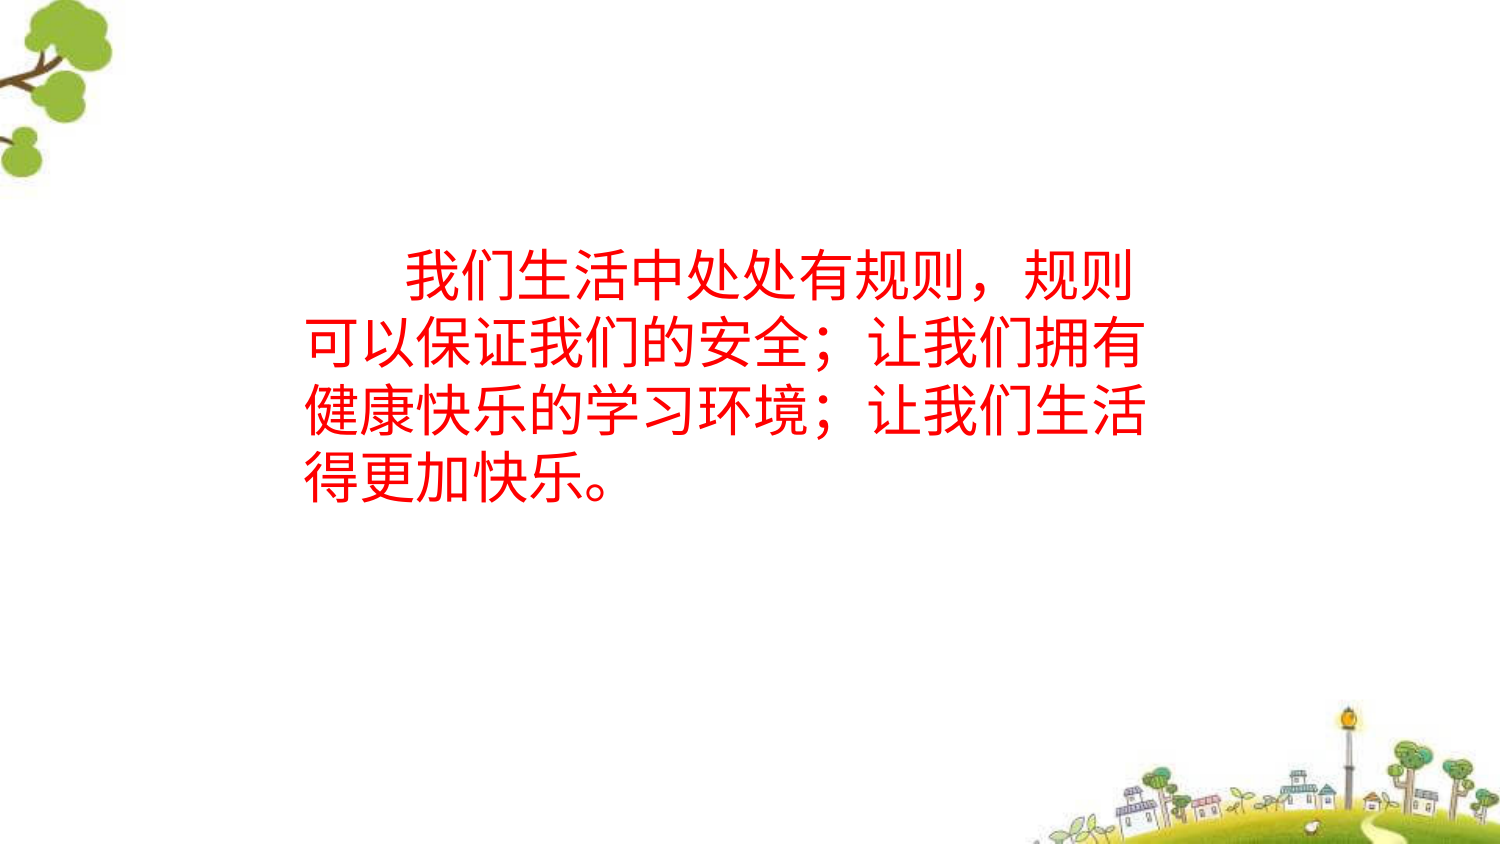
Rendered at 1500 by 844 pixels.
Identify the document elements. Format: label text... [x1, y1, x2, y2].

text_box 我们生活中处处有规则，规则可以保证我们的安全；让我们拥有健康快乐的学习环境；让我们生活得更加快乐。 [292, 234, 1170, 516]
picture [0, 0, 1500, 844]
